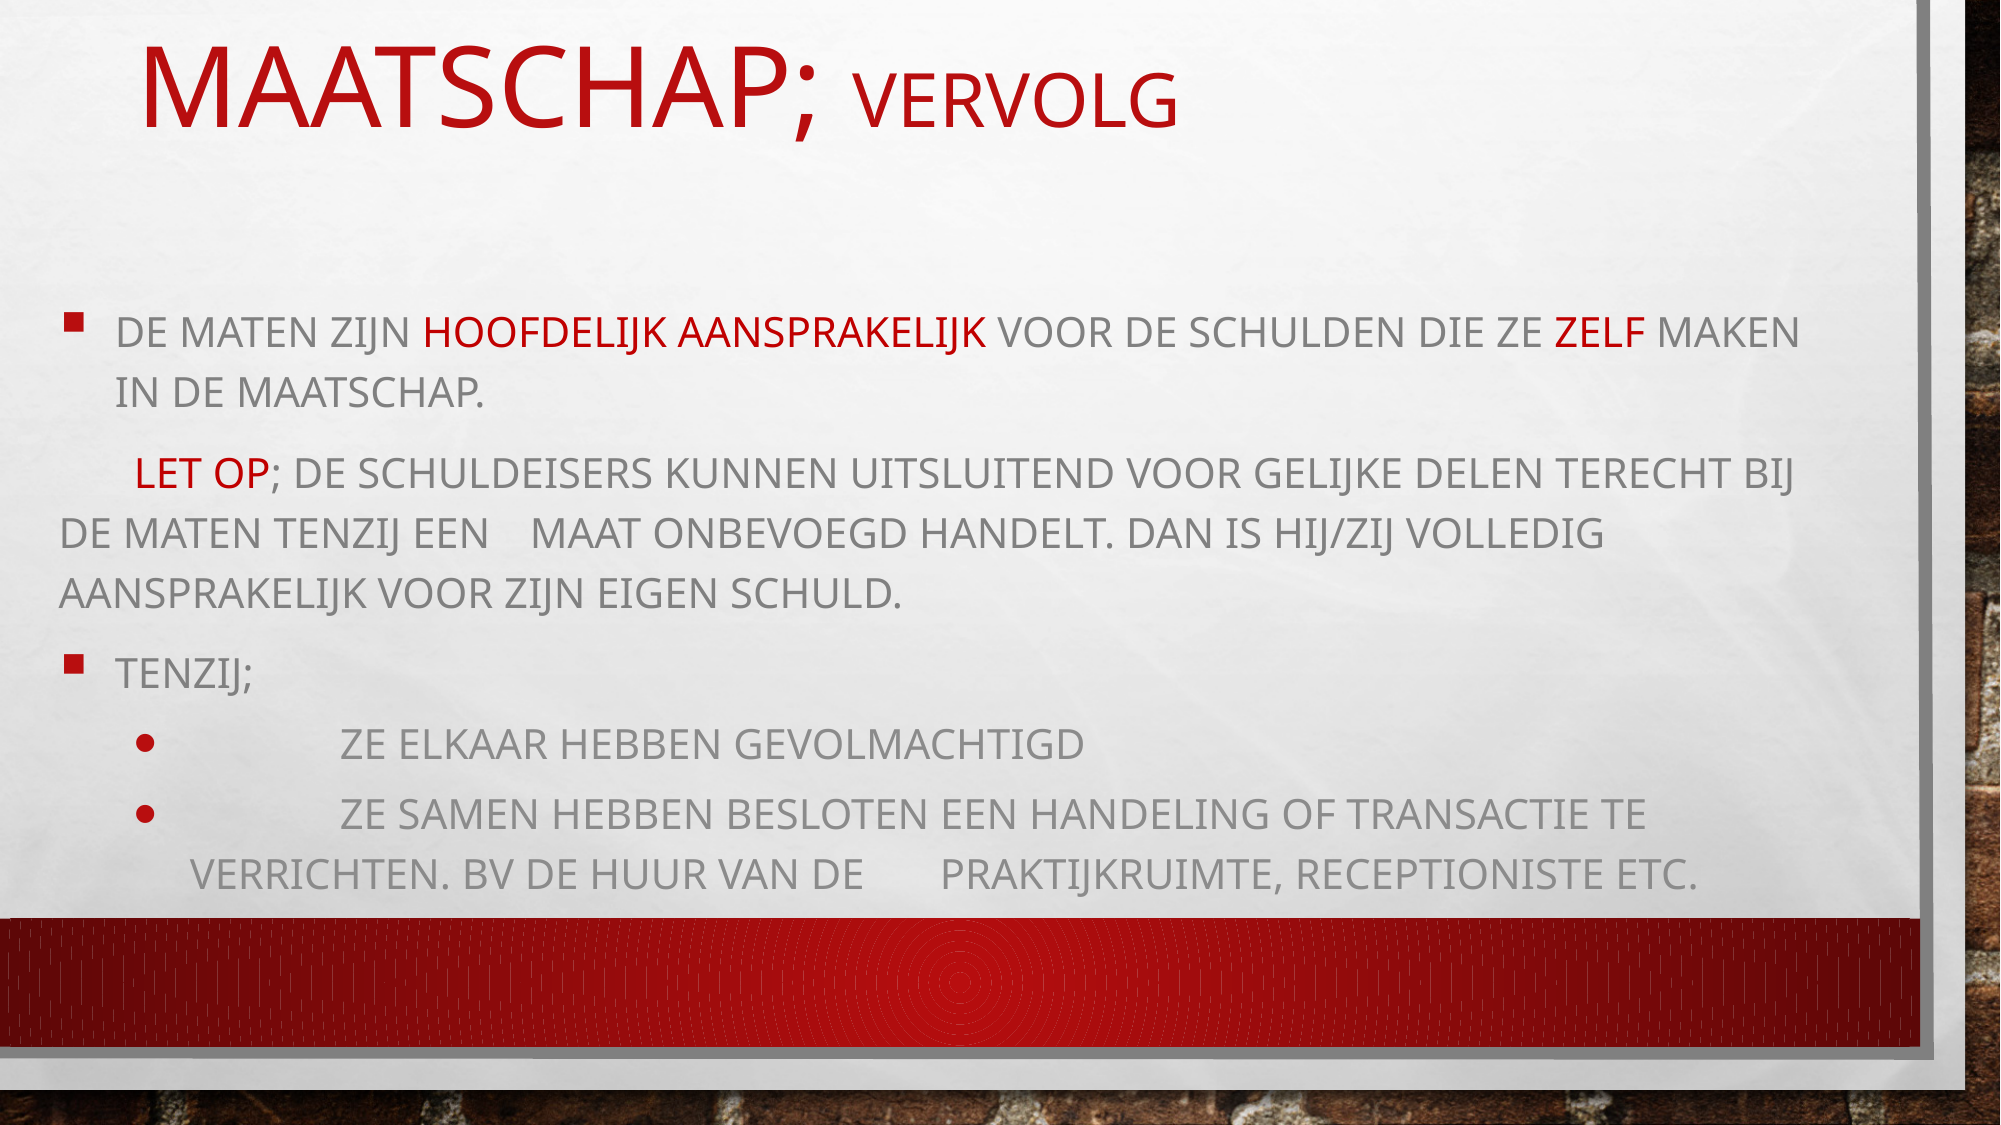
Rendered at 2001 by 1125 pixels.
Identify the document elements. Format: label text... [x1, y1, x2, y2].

title Maatschap; vervolg [121, 0, 1818, 159]
picture [0, 0, 2000, 1125]
list De maten zijn hoofdelijk aansprakelijk voor de schulden die ze zelf maken in de maatschap. Let op; de schuldeisers kunnen uitsluitend voor gelijke delen terecht bij de maten tenzij een maat onbevoegd handelt. Dan is hij/zij volledig aansprakelijk voor zijn eigen schuld. Tenzij; ze elkaar hebben gevolmachtigd ze samen hebben besloten een handeling of transactie te verrichten. Bv de huur van de praktijkruimte, receptioniste etc. [43, 288, 1818, 883]
